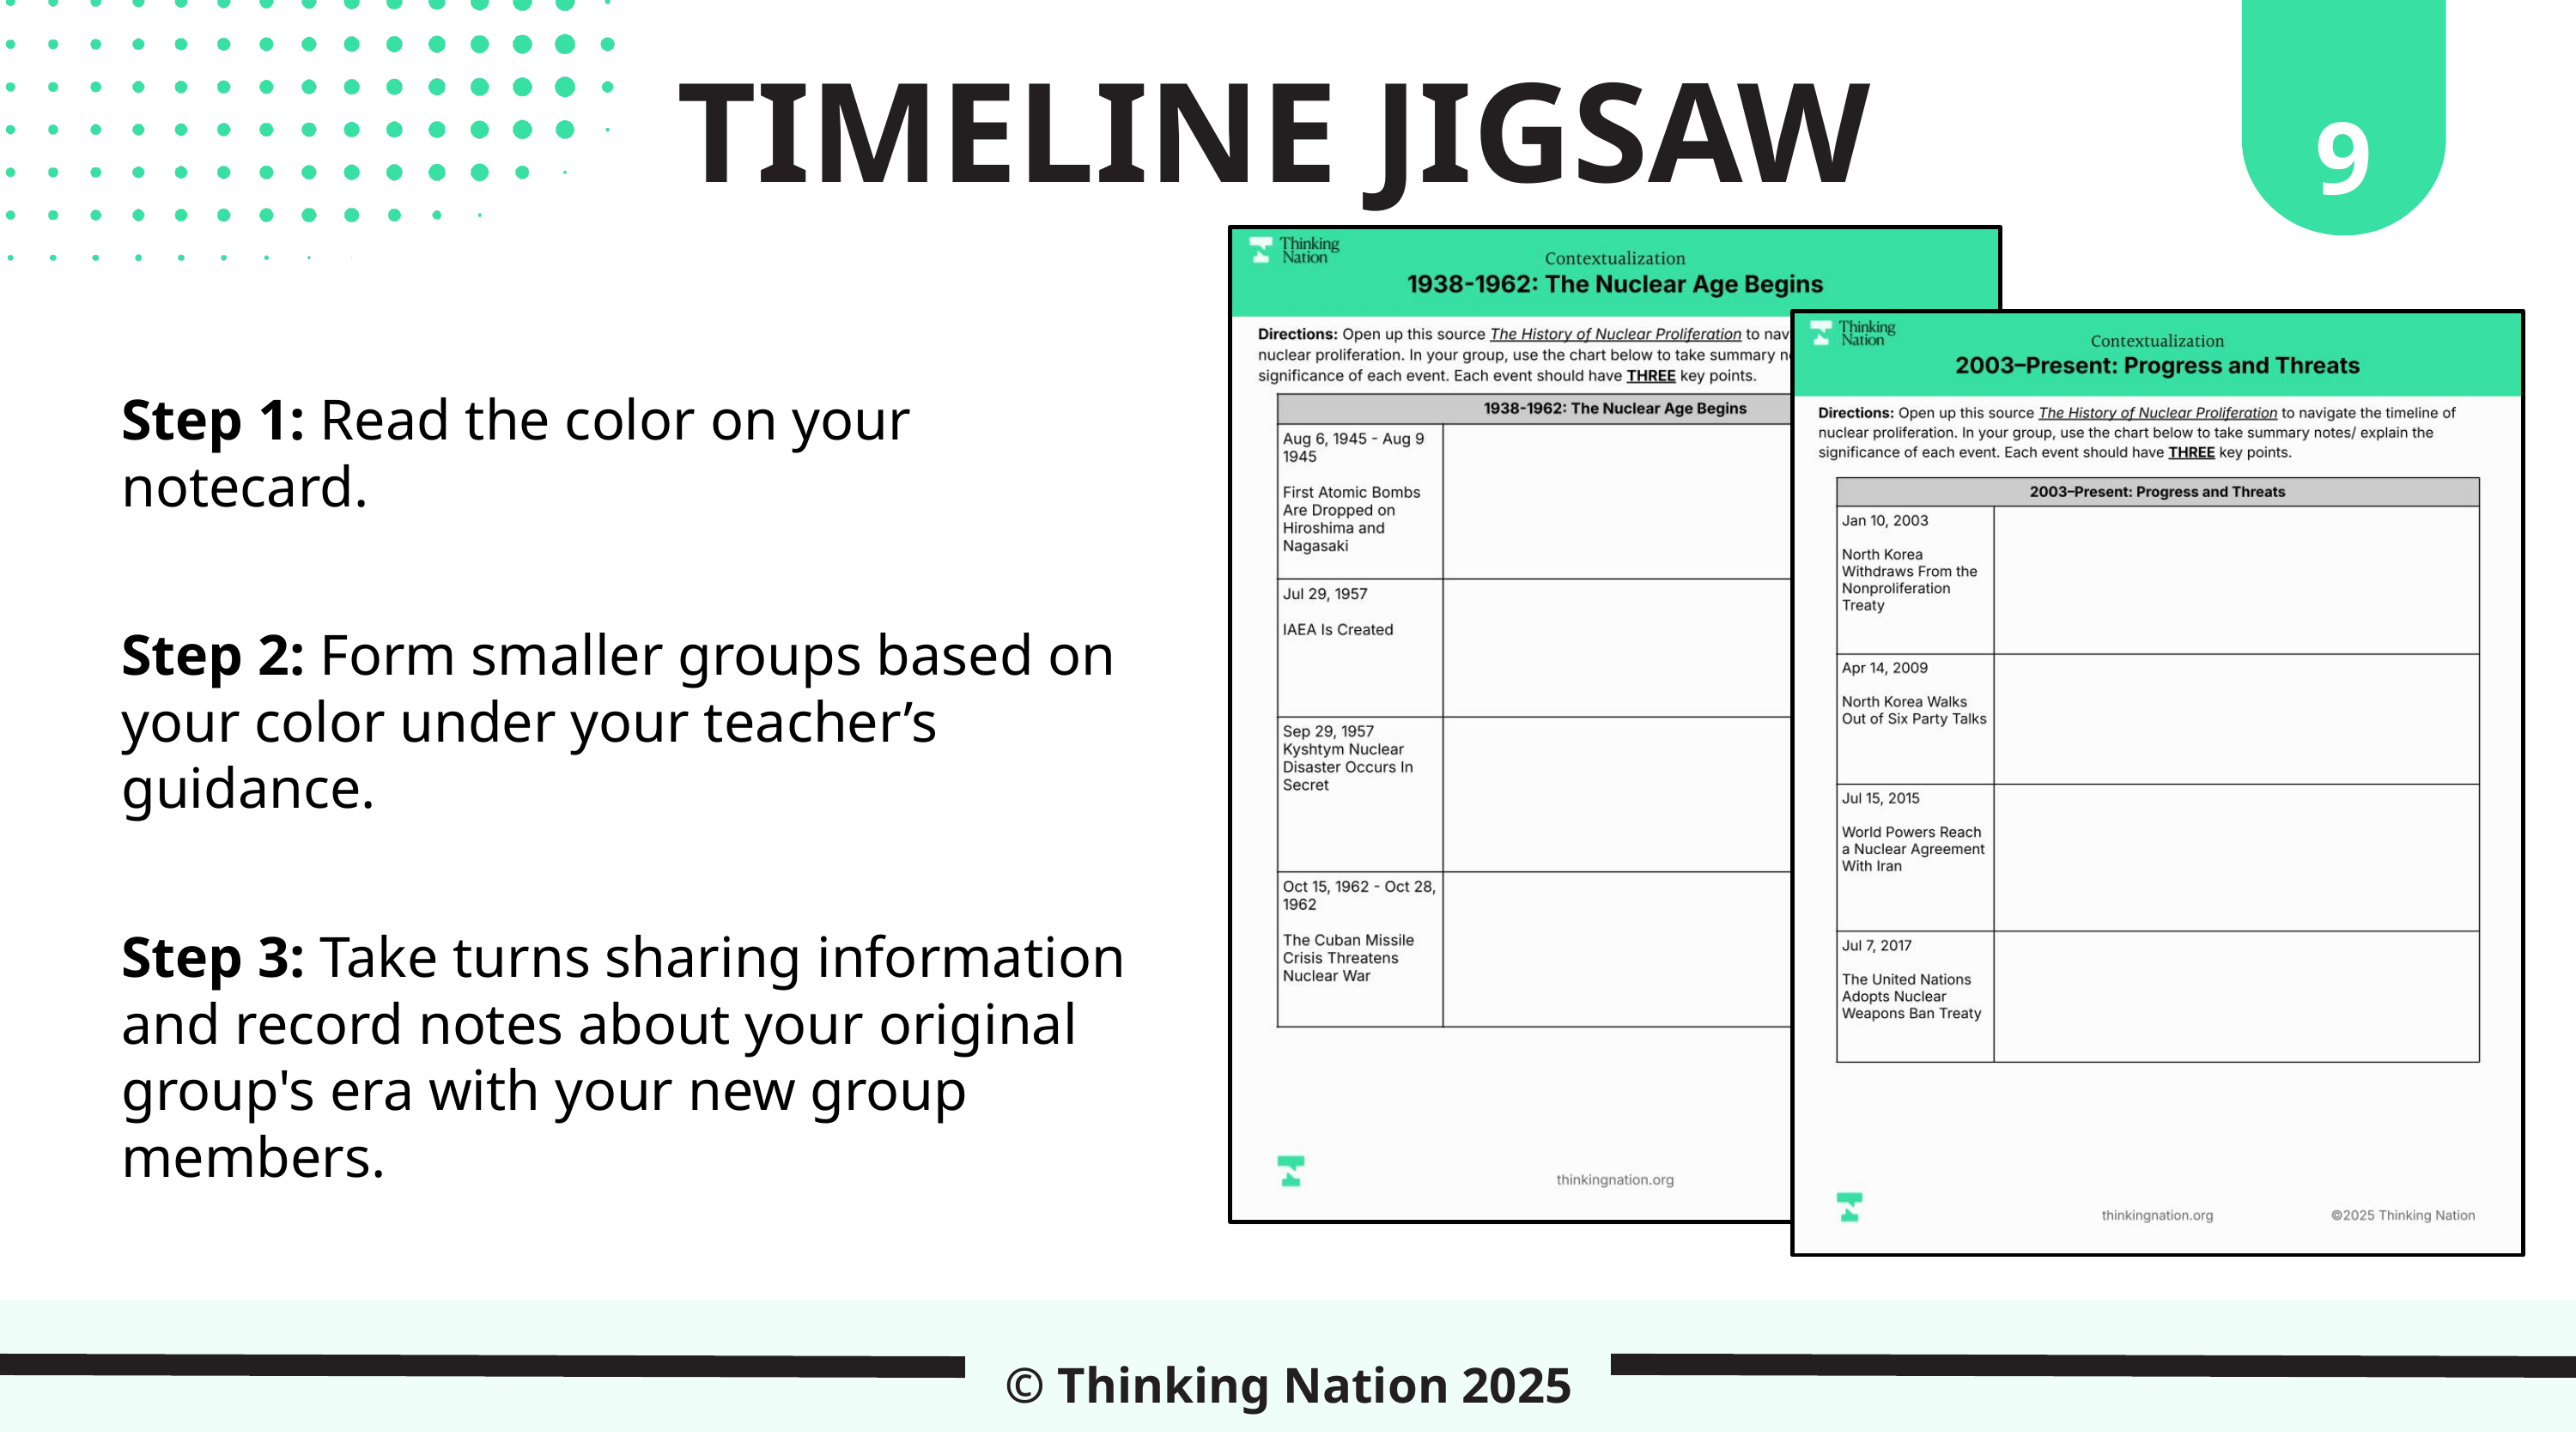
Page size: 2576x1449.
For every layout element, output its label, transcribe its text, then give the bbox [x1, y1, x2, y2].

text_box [2233, 0, 2455, 236]
text_box Step 1: Read the color on your notecard. Step 2: Form smaller groups based on your color under your teacher’s guidance. Step 3: Take turns sharing information and record notes about your original group's era with your new group members. [108, 287, 1153, 1279]
text_box [0, 0, 615, 261]
picture [1231, 228, 2522, 1253]
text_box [0, 1299, 2576, 1433]
text_box TIMELINE JIGSAW [256, 45, 2229, 211]
